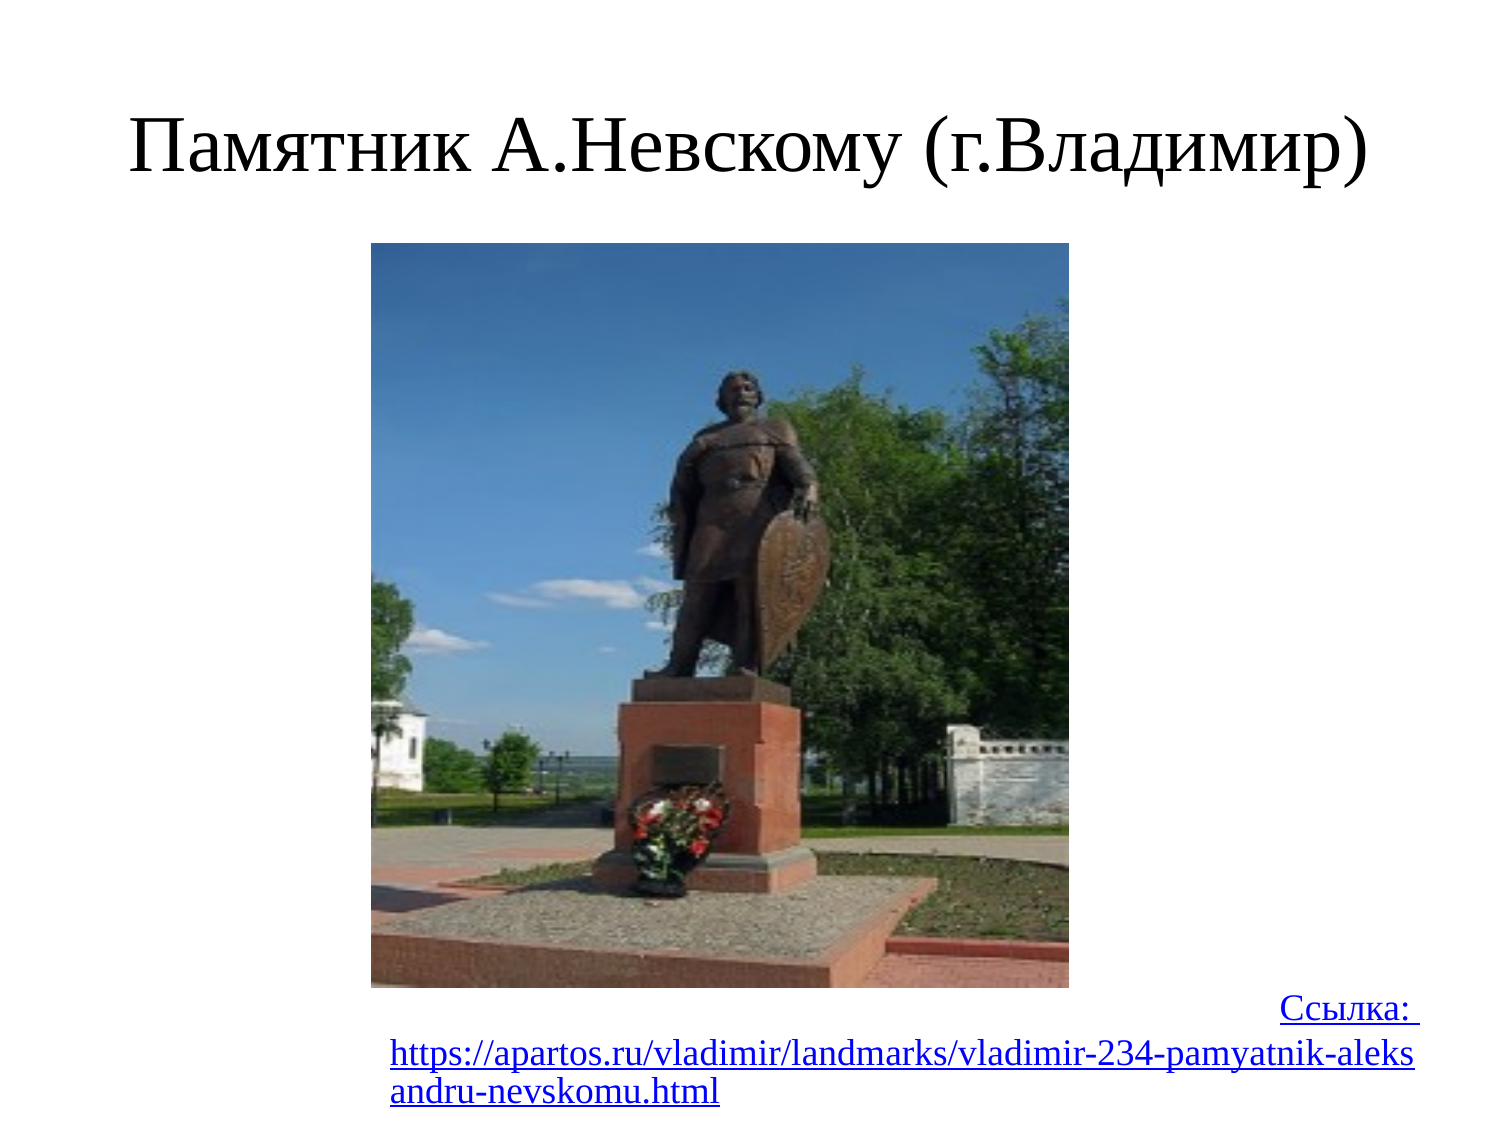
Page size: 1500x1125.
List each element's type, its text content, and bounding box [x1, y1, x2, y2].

text_box Ссылка: https://apartos.ru/vladimir/landmarks/vladimir-234-pamyatnik-aleksandru-nevskomu.html [375, 975, 1436, 1125]
title Памятник А.Невскому (г.Владимир) [75, 45, 1425, 233]
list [371, 243, 1070, 988]
